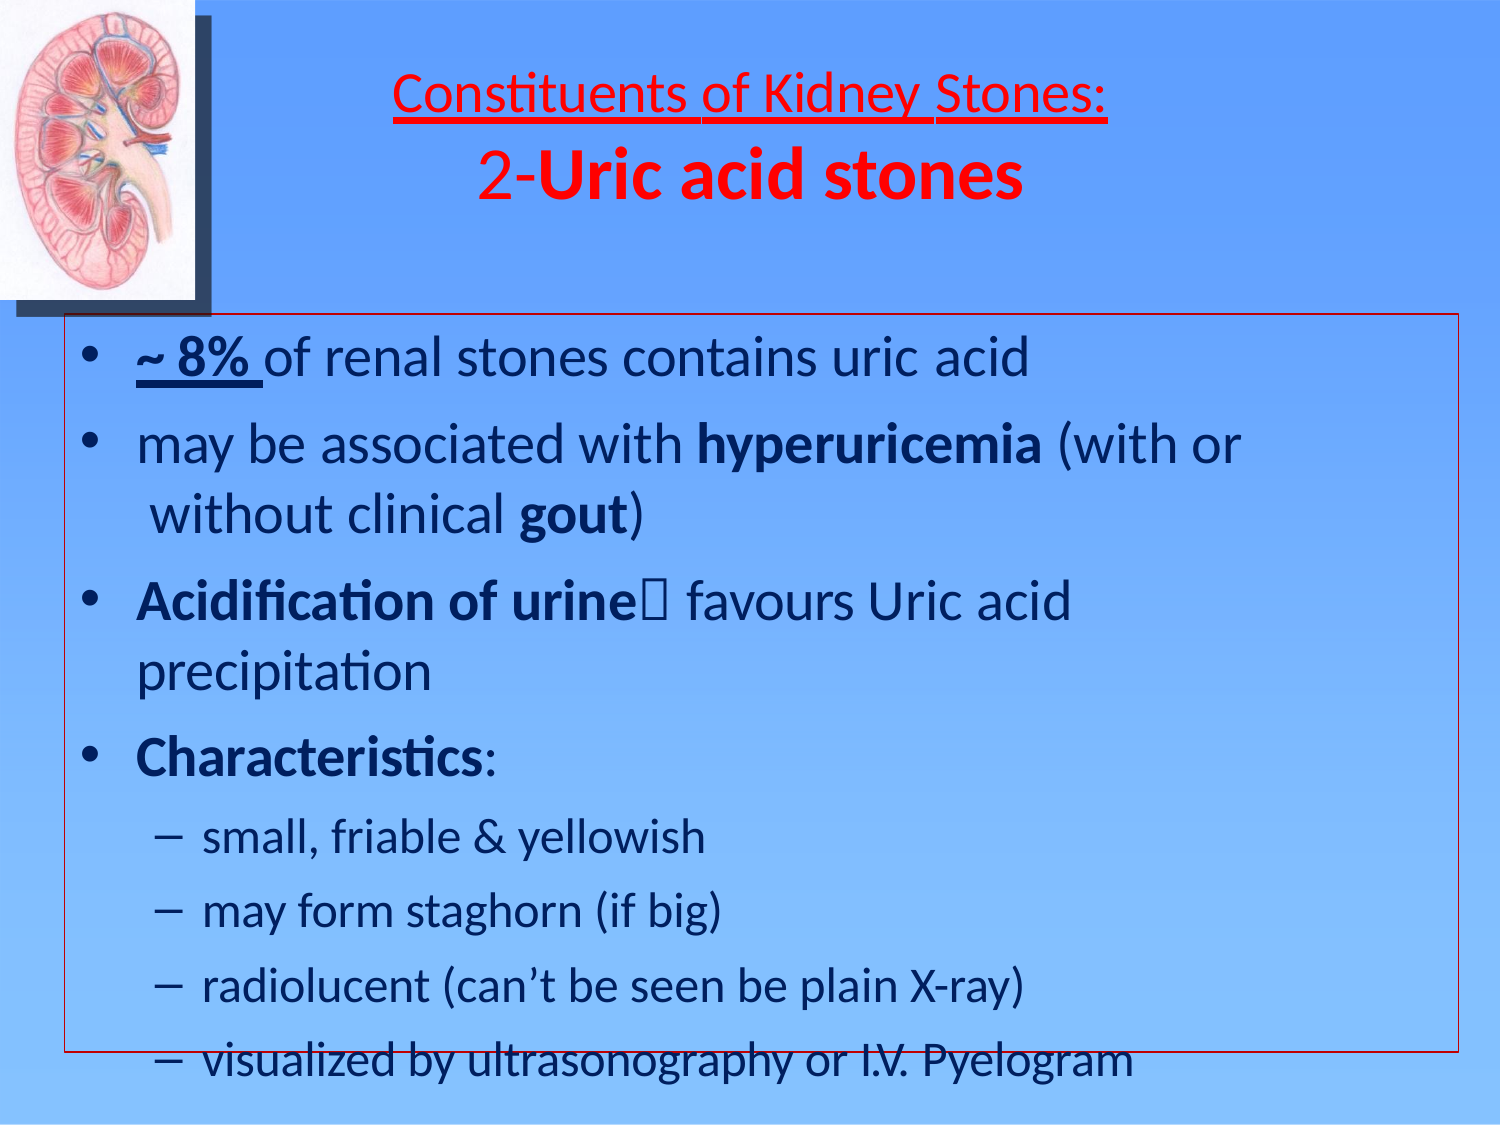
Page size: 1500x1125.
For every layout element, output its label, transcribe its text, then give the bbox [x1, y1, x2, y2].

text_box [64, 314, 1459, 1052]
picture [0, 0, 1500, 1125]
text_box [0, 0, 196, 300]
text_box [16, 15, 212, 317]
title Constituents of Kidney Stones: 2-Uric acid stones [212, 33, 1380, 243]
text_box ~ 8% of renal stones contains uric acid may be associated with hyperuricemia (with or without clinical gout) Acidification of urine favours Uric acid precipitation Characteristics: small, friable & yellowish may form staghorn (if big) radiolucent (can’t be seen be plain X-ray) visualized by ultrasonography or I.V. Pyelogram [77, 318, 1421, 1087]
